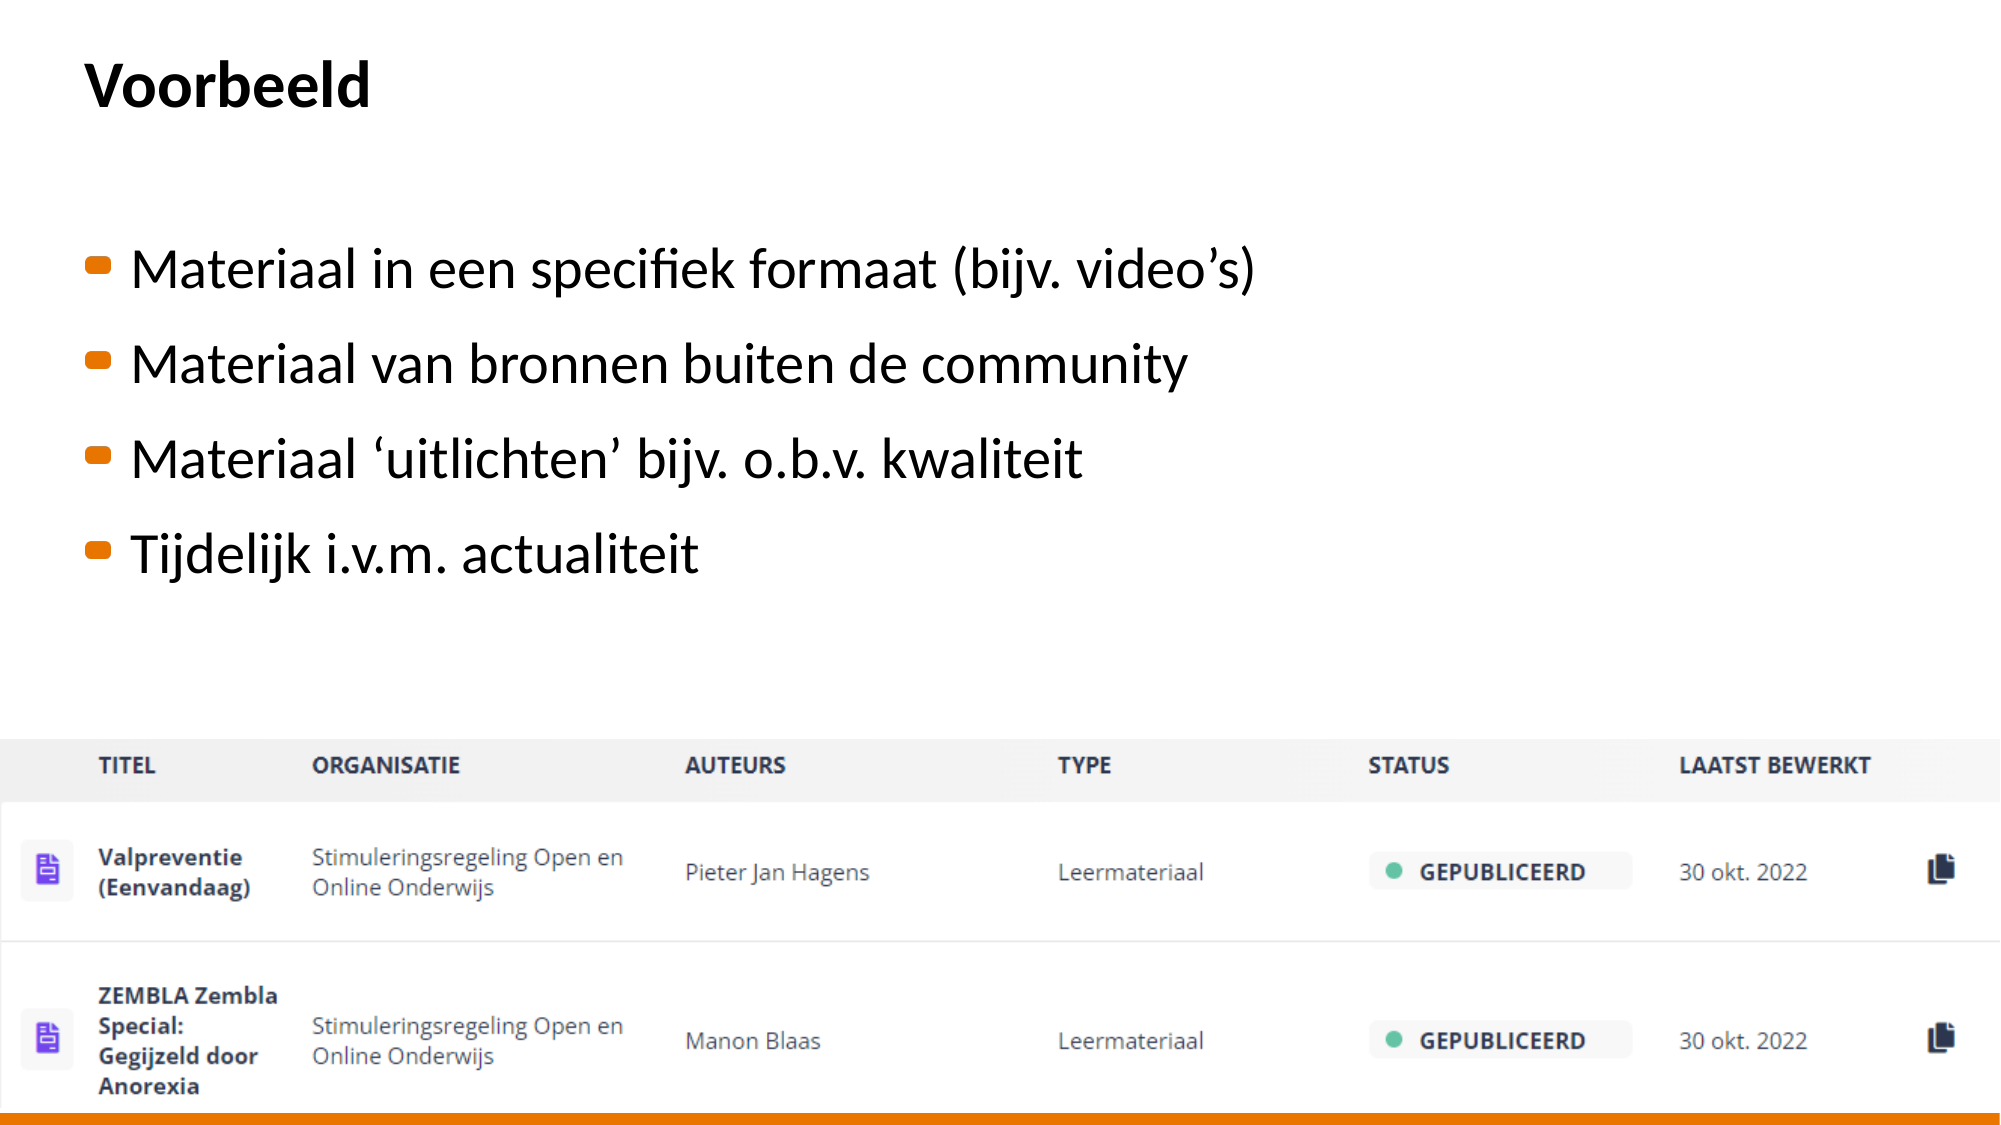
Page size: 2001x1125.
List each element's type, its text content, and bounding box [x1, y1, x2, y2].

picture [85, 529, 111, 571]
picture [0, 739, 2000, 1108]
title Voorbeeld [85, 44, 1914, 144]
list Materiaal in een specifiek formaat (bijv. video’s) Materiaal van bronnen buiten de community Materiaal ‘uitlichten’ bijv. o.b.v. kwaliteit Tijdelijk i.v.m. actualiteit [85, 229, 1558, 739]
picture [85, 339, 111, 381]
picture [85, 434, 111, 476]
picture [85, 244, 111, 286]
